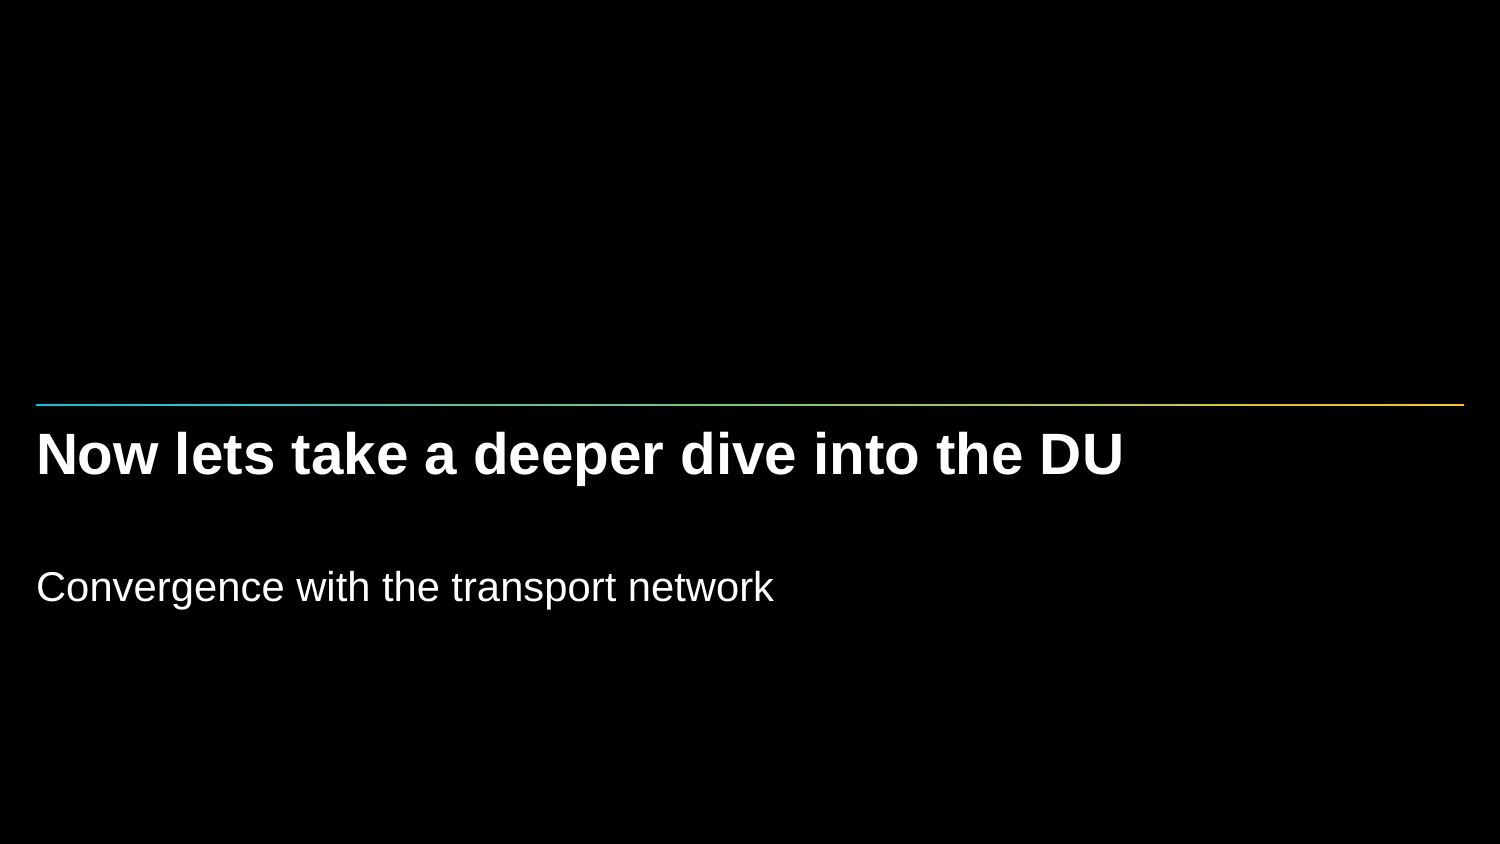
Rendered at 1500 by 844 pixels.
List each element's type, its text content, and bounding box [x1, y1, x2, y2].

title Now lets take a deeper dive into the DU [35, 424, 1337, 573]
list Convergence with the transport network [35, 559, 1125, 610]
